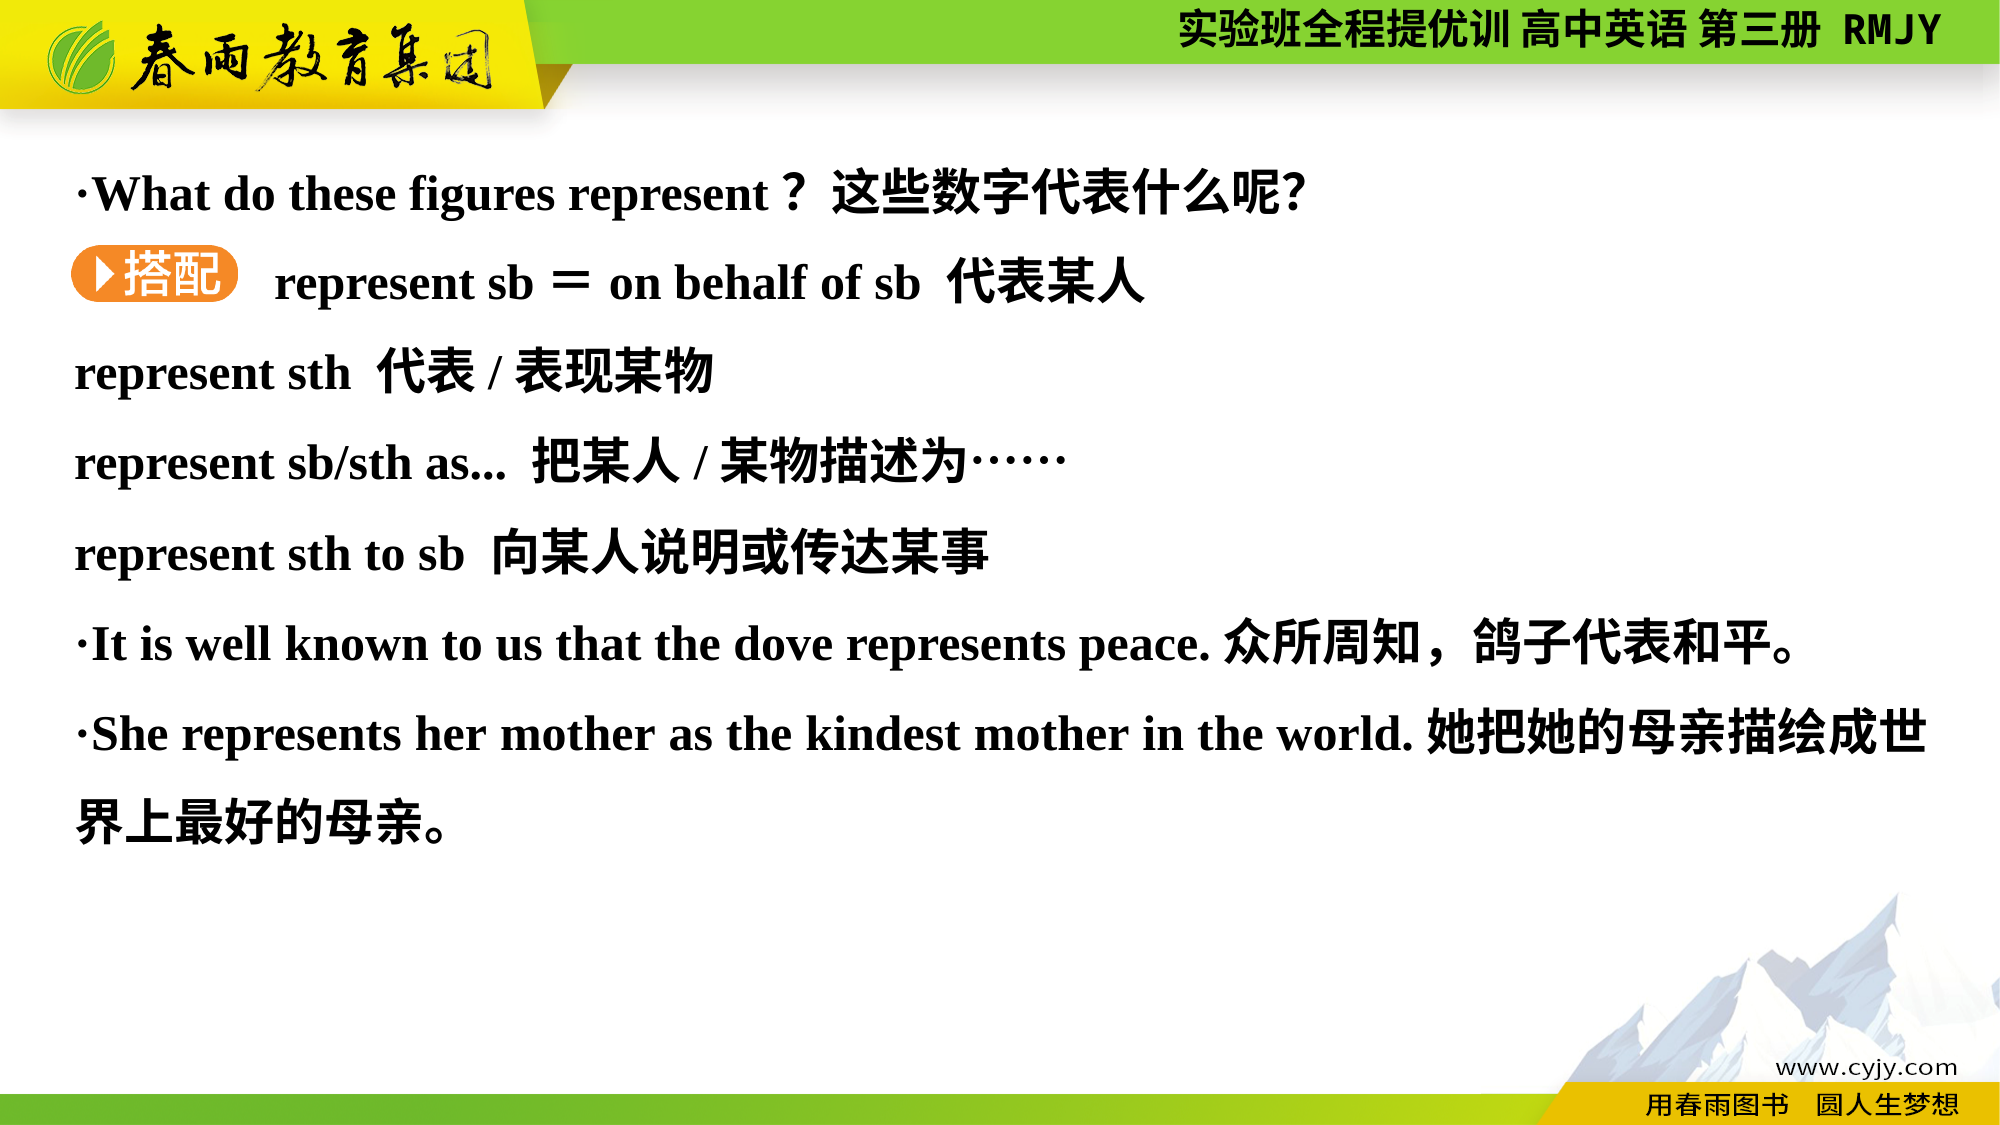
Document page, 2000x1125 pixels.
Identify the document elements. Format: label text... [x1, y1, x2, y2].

list ·What do these figures represent？这些数字代表什么呢？ represent sb＝on behalf of sb 代表某人 represent sth 代表/表现某物 represent sb/sth as... 把某人/某物描述为…… represent sth to sb 向某人说明或传达某事 ·It is well known to us that the dove represents peace.众所周知，鸽子代表和平。 ·She represents her mother as the kindest mother in the world.她把她的母亲描绘成世界上最好的母亲。 [59, 122, 1944, 854]
picture [0, 0, 2000, 1125]
